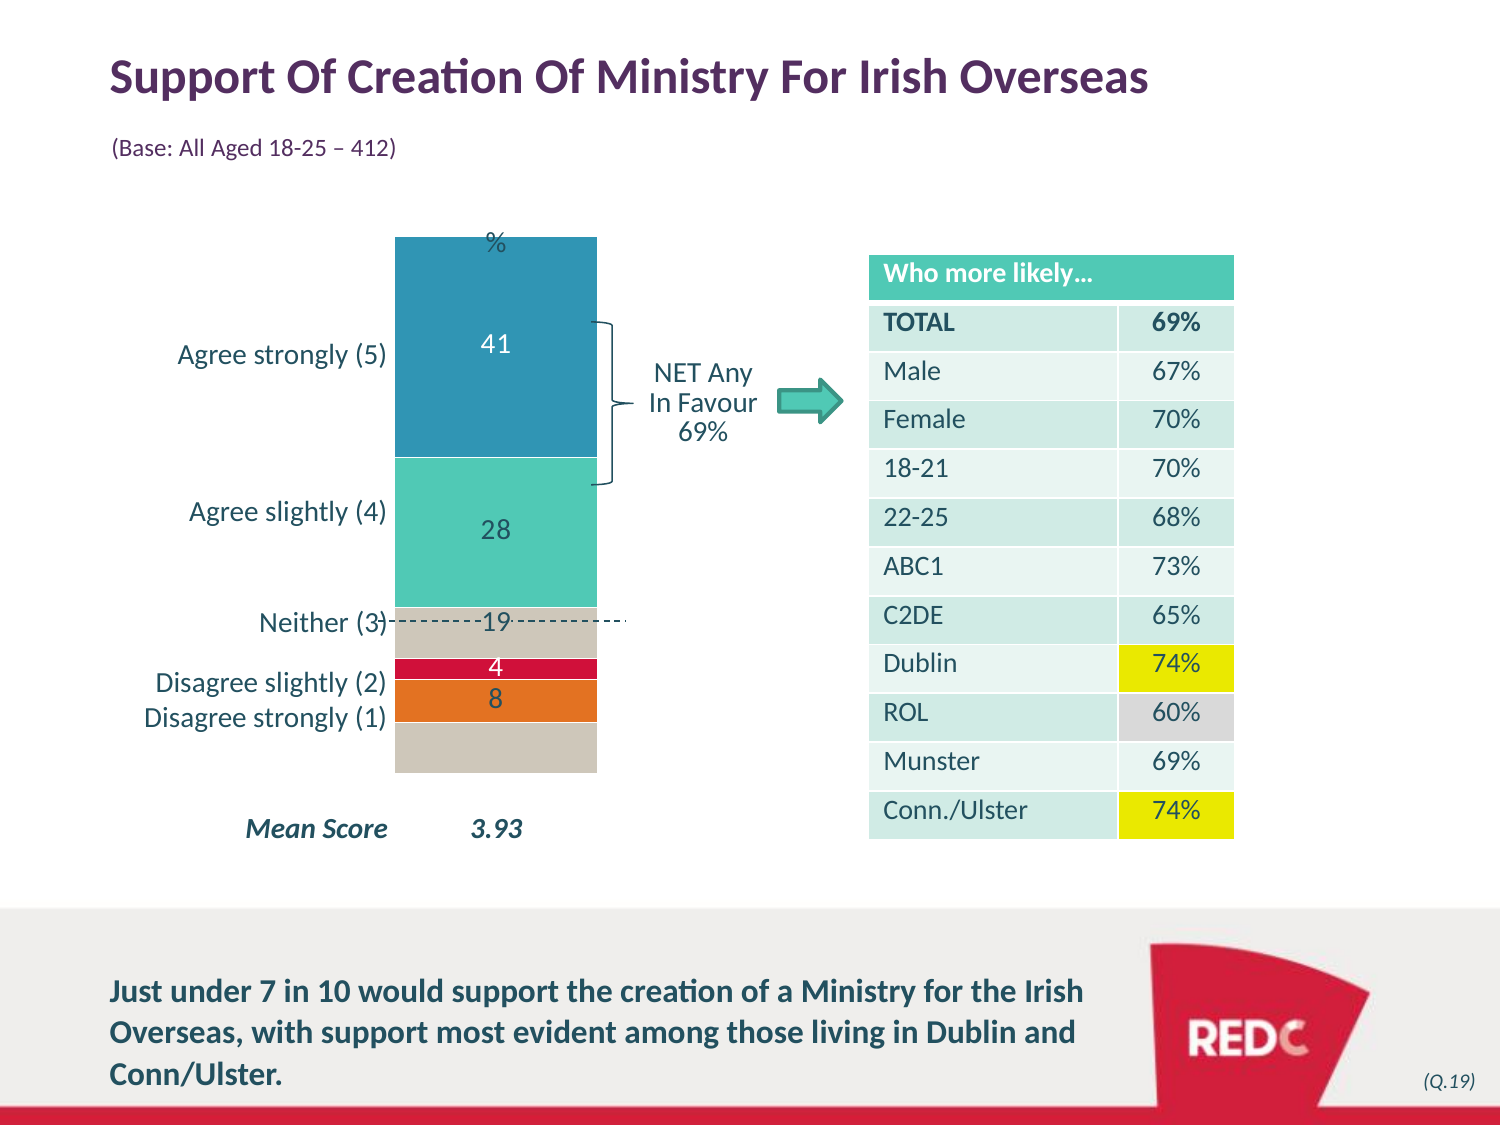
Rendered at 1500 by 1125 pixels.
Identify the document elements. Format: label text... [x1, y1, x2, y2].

table_cell C2DE [869, 597, 1117, 644]
table_cell 74% [1119, 792, 1234, 839]
text_box (Q.19) [1422, 1067, 1476, 1093]
table_cell ABC1 [869, 548, 1117, 595]
table_cell Munster [869, 743, 1117, 790]
picture [0, 0, 1500, 1125]
text_box Agree strongly (5) [177, 340, 332, 371]
text_box Disagree strongly (1) [143, 703, 332, 734]
text_box Mean Score [245, 815, 388, 845]
text_box 3.93 [470, 815, 523, 845]
table_cell 65% [1119, 597, 1234, 644]
table_cell ROL [869, 694, 1117, 741]
chart [337, 225, 655, 786]
text_box Disagree slightly (2) [155, 669, 332, 699]
table_cell 22-25 [869, 499, 1117, 546]
text_box NET Any In Favour 69% [660, 358, 759, 448]
table_cell Dublin [869, 645, 1117, 692]
text_box Neither (3) [258, 608, 332, 639]
text_box Agree slightly (4) [188, 497, 332, 528]
table_cell 70% [1119, 401, 1234, 448]
table_cell Male [869, 353, 1117, 400]
table_header Who more likely… [869, 255, 1234, 300]
table_cell 69% [1119, 743, 1234, 790]
title Support Of Creation Of Ministry For Irish Overseas [94, 52, 1184, 111]
table_cell 69% [1119, 306, 1234, 351]
table_cell 60% [1119, 694, 1234, 741]
table_cell TOTAL [869, 306, 1117, 351]
table_cell Conn./Ulster [869, 792, 1117, 839]
table_cell 67% [1119, 353, 1234, 400]
list (Base: All Aged 18-25 – 412) [96, 112, 1005, 182]
table_cell Female [869, 401, 1117, 448]
table_cell 70% [1119, 450, 1234, 497]
table_cell 18-21 [869, 450, 1117, 497]
text_box [777, 377, 844, 425]
table_cell 73% [1119, 548, 1234, 595]
table_cell 68% [1119, 499, 1234, 546]
list Just under 7 in 10 would support the creation of a Ministry for the Irish Overseas, with support most evident among those living in Dublin and Conn/Ulster. [94, 959, 1158, 1093]
table_cell 74% [1119, 645, 1234, 692]
